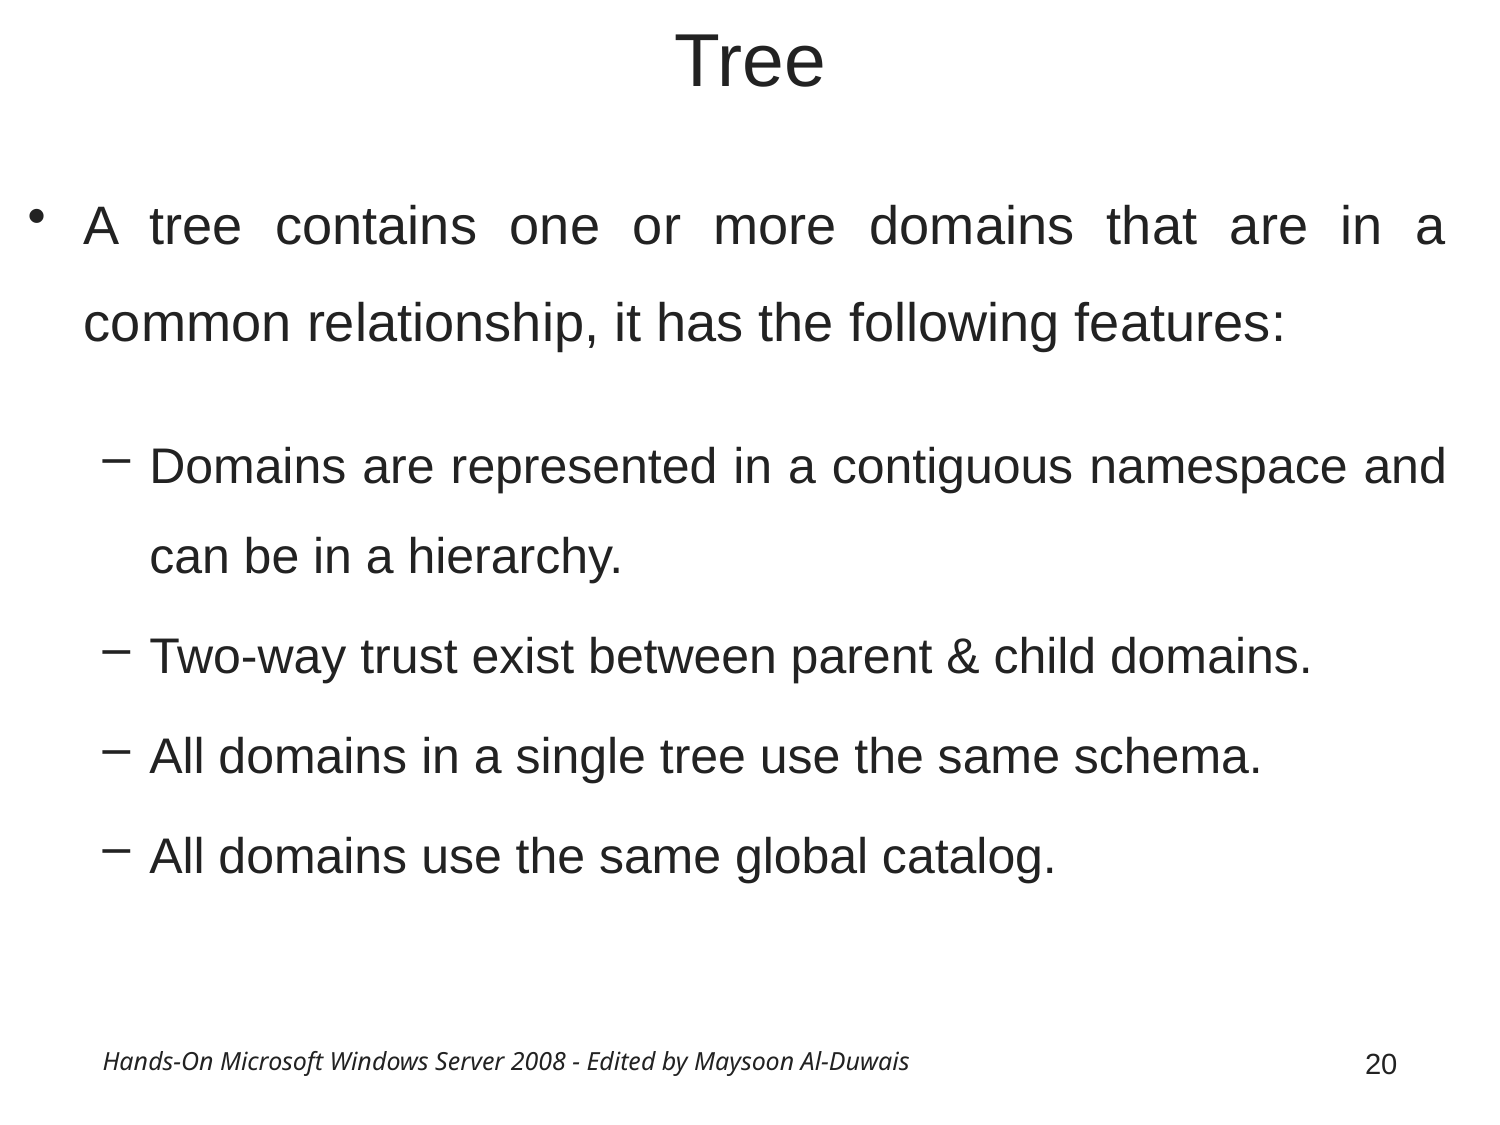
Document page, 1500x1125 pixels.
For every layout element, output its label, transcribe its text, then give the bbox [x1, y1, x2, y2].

slide_number 20 [1074, 1037, 1413, 1101]
list A tree contains one or more domains that are in a common relationship, it has the following features: Domains are represented in a contiguous namespace and can be in a hierarchy. Two-way trust exist between parent & child domains. All domains in a single tree use the same schema. All domains use the same global catalog. [12, 149, 1463, 901]
title Tree [87, 0, 1413, 149]
footer Hands-On Microsoft Windows Server 2008 - Edited by Maysoon Al-Duwais [87, 1037, 1051, 1101]
